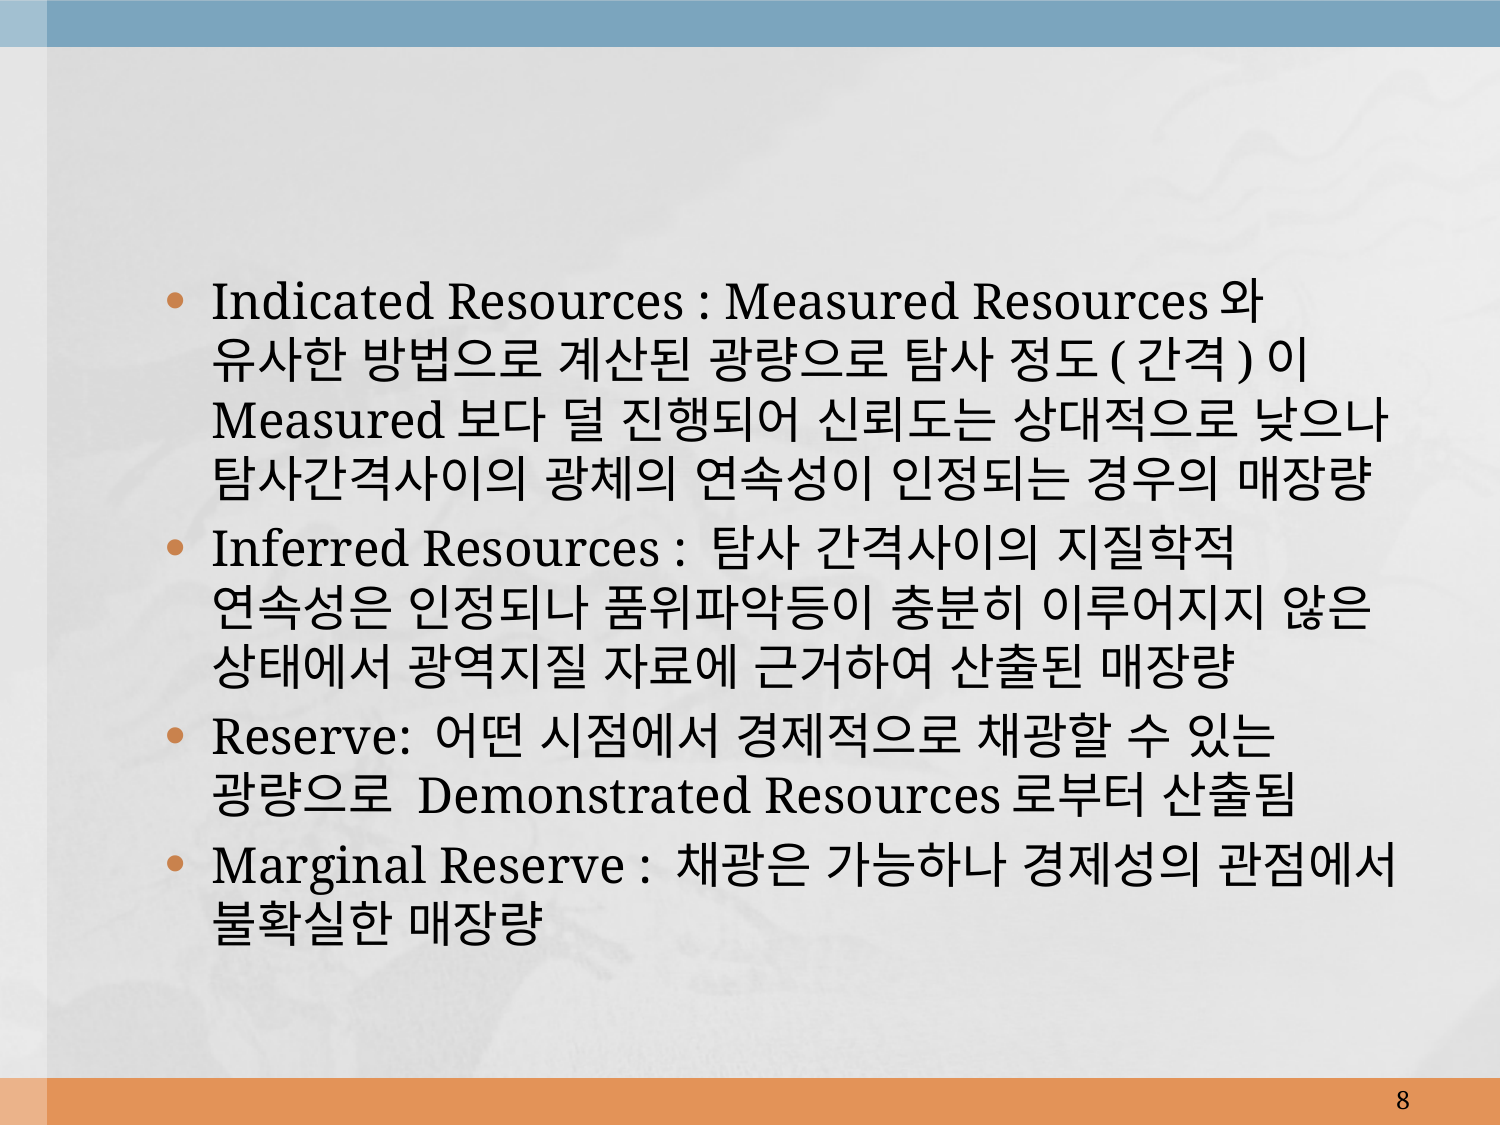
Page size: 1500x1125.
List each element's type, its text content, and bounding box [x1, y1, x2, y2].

slide_number 8 [1074, 1078, 1425, 1125]
list Indicated Resources : Measured Resources와 유사한 방법으로 계산된 광량으로 탐사 정도(간격)이 Measured보다 덜 진행되어 신뢰도는 상대적으로 낮으나 탐사간격사이의 광체의 연속성이 인정되는 경우의 매장량 Inferred Resources : 탐사 간격사이의 지질학적 연속성은 인정되나 품위파악등이 충분히 이루어지지 않은 상태에서 광역지질 자료에 근거하여 산출된 매장량 Reserve: 어떤 시점에서 경제적으로 채광할 수 있는 광량으로 Demonstrated Resources로부터 산출됨 Marginal Reserve : 채광은 가능하나 경제성의 관점에서 불확실한 매장량 [75, 262, 1425, 1005]
